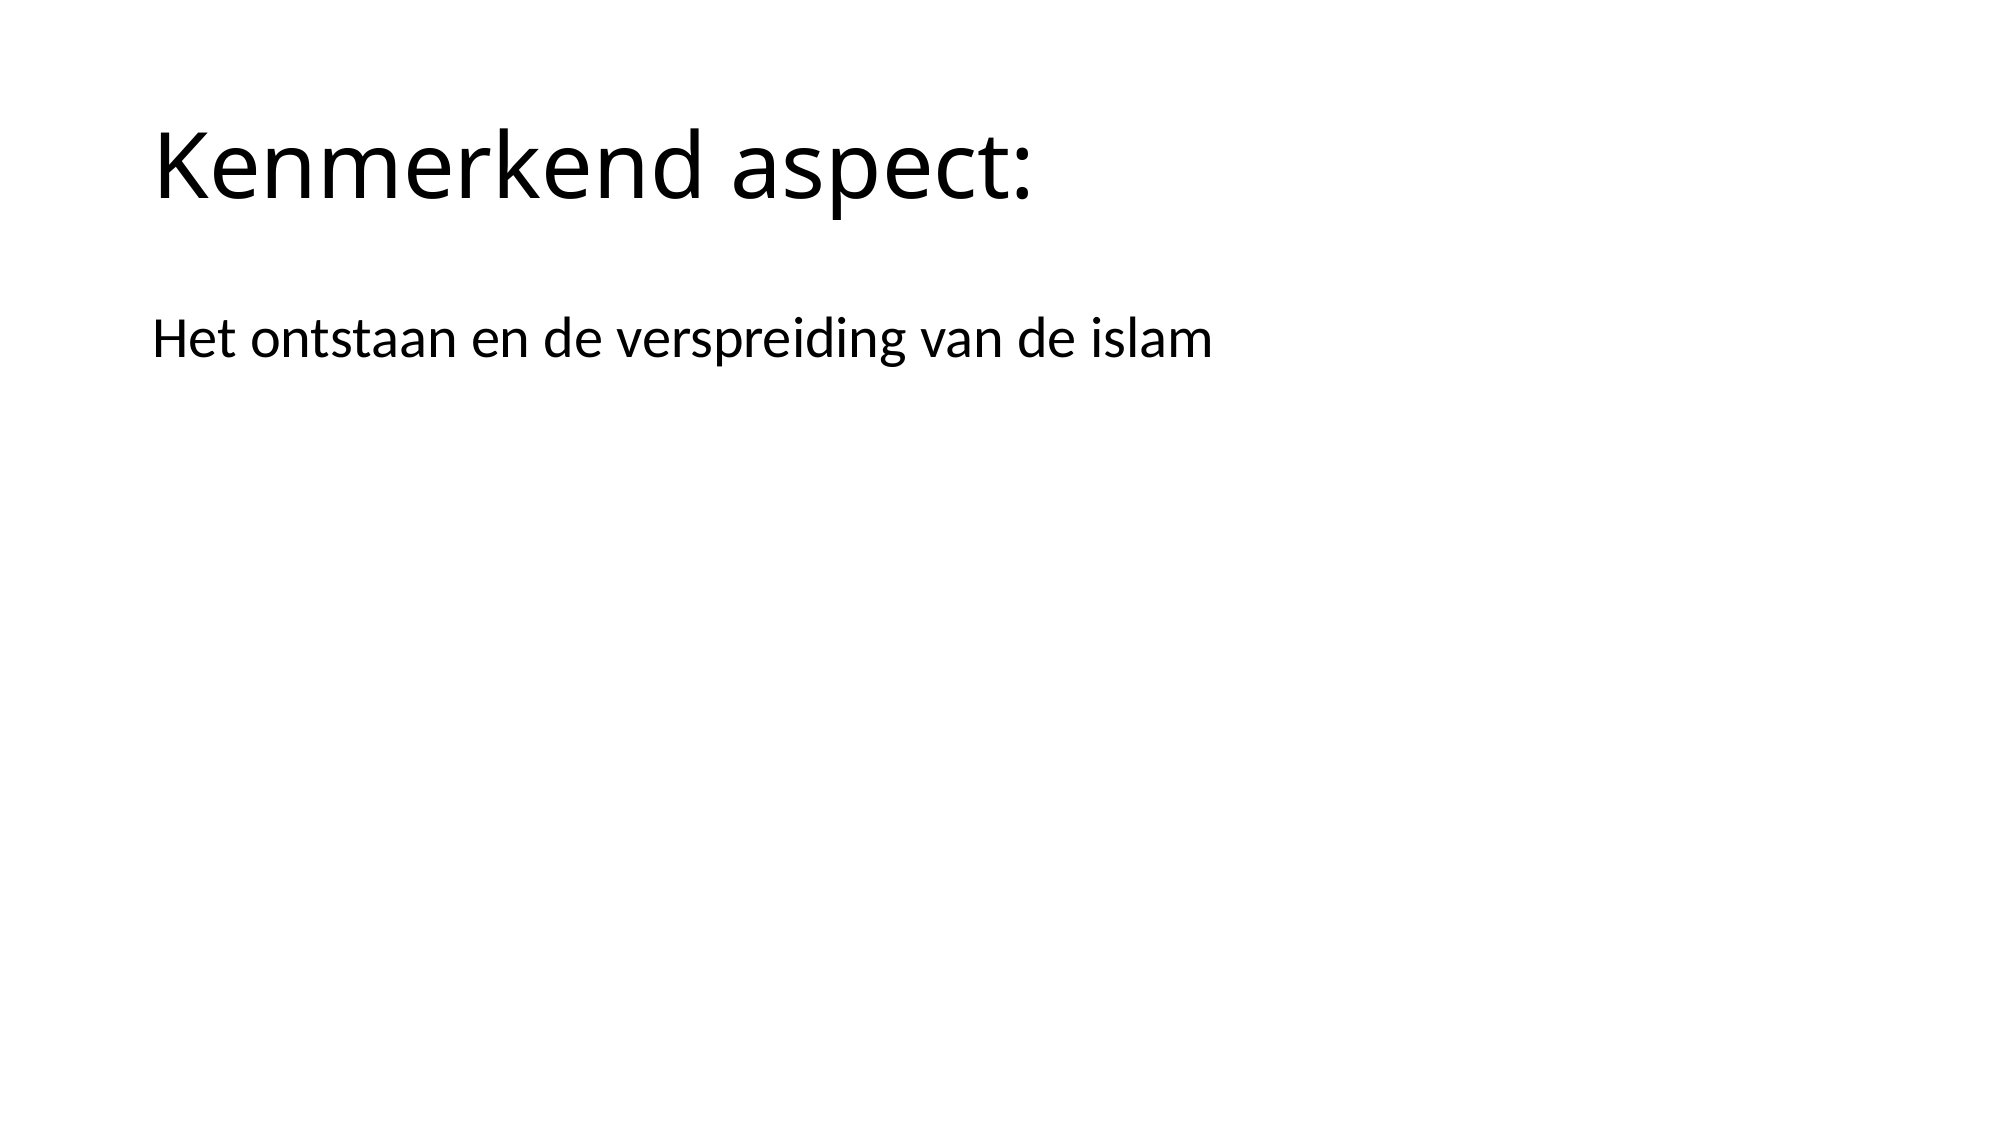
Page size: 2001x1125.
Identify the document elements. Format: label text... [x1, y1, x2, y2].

title Kenmerkend aspect: [137, 59, 1863, 278]
list Het ontstaan en de verspreiding van de islam [137, 299, 1863, 1014]
